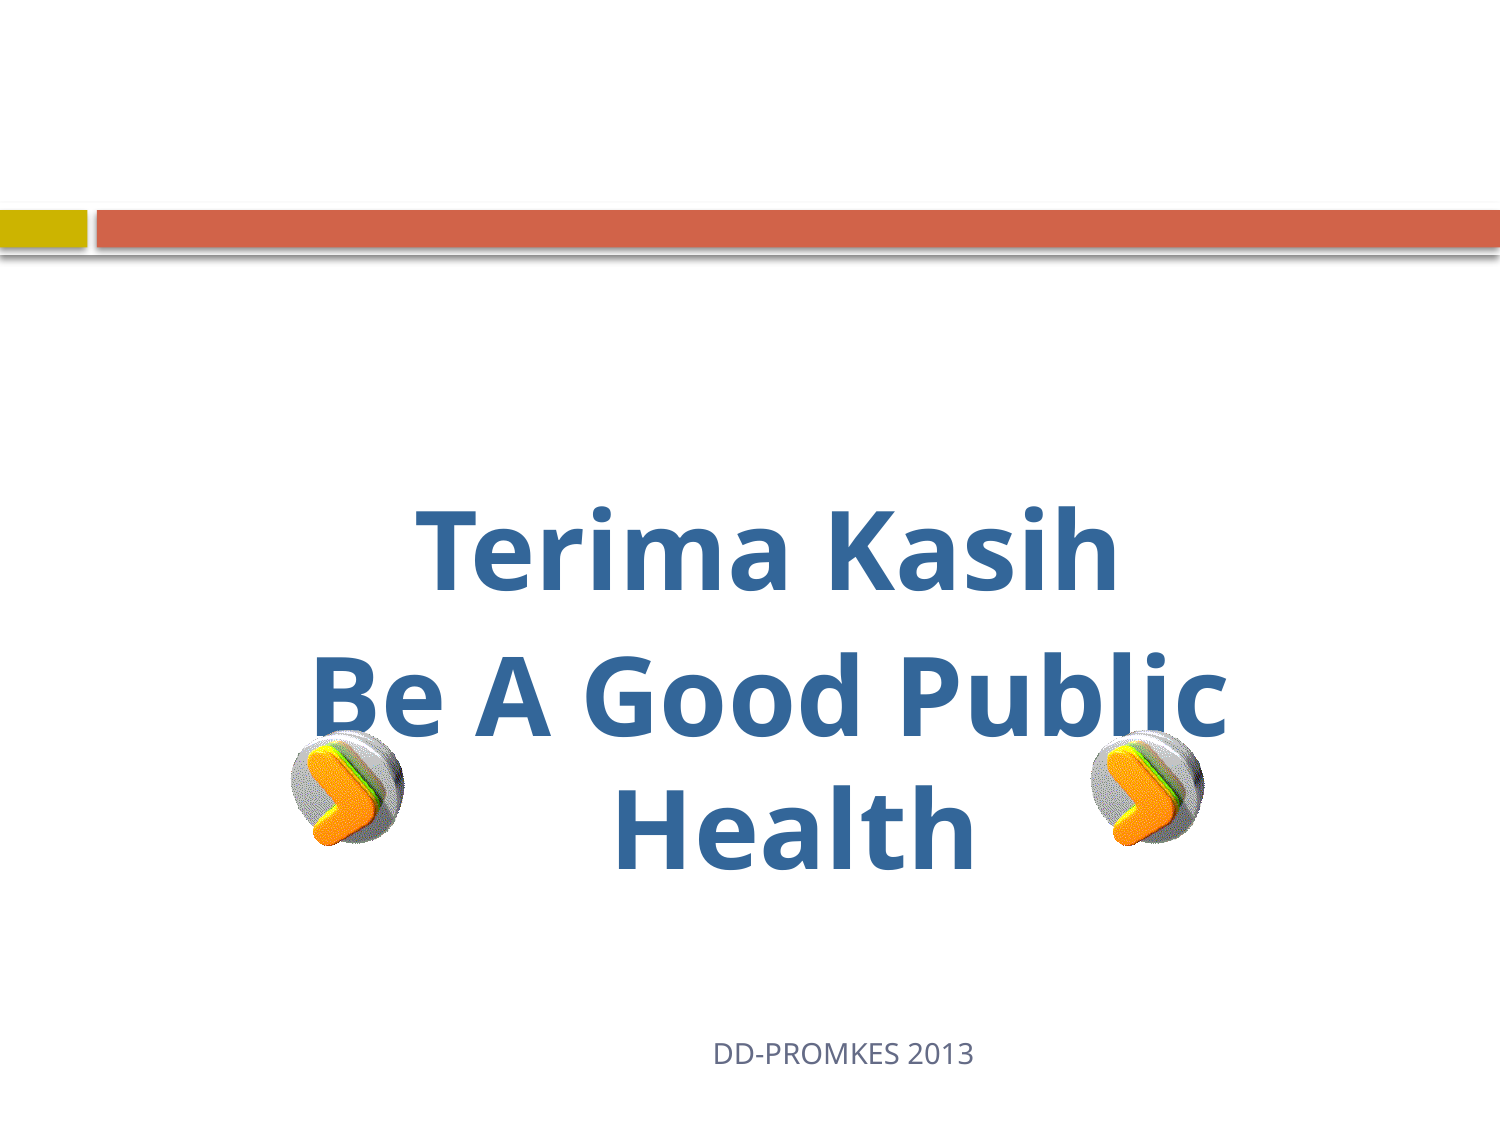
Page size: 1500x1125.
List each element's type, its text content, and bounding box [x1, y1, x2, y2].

list Terima Kasih Be A Good Public Health [100, 262, 1438, 900]
picture [199, 687, 481, 898]
picture [999, 687, 1281, 898]
footer DD-PROMKES 2013 [99, 1024, 990, 1085]
